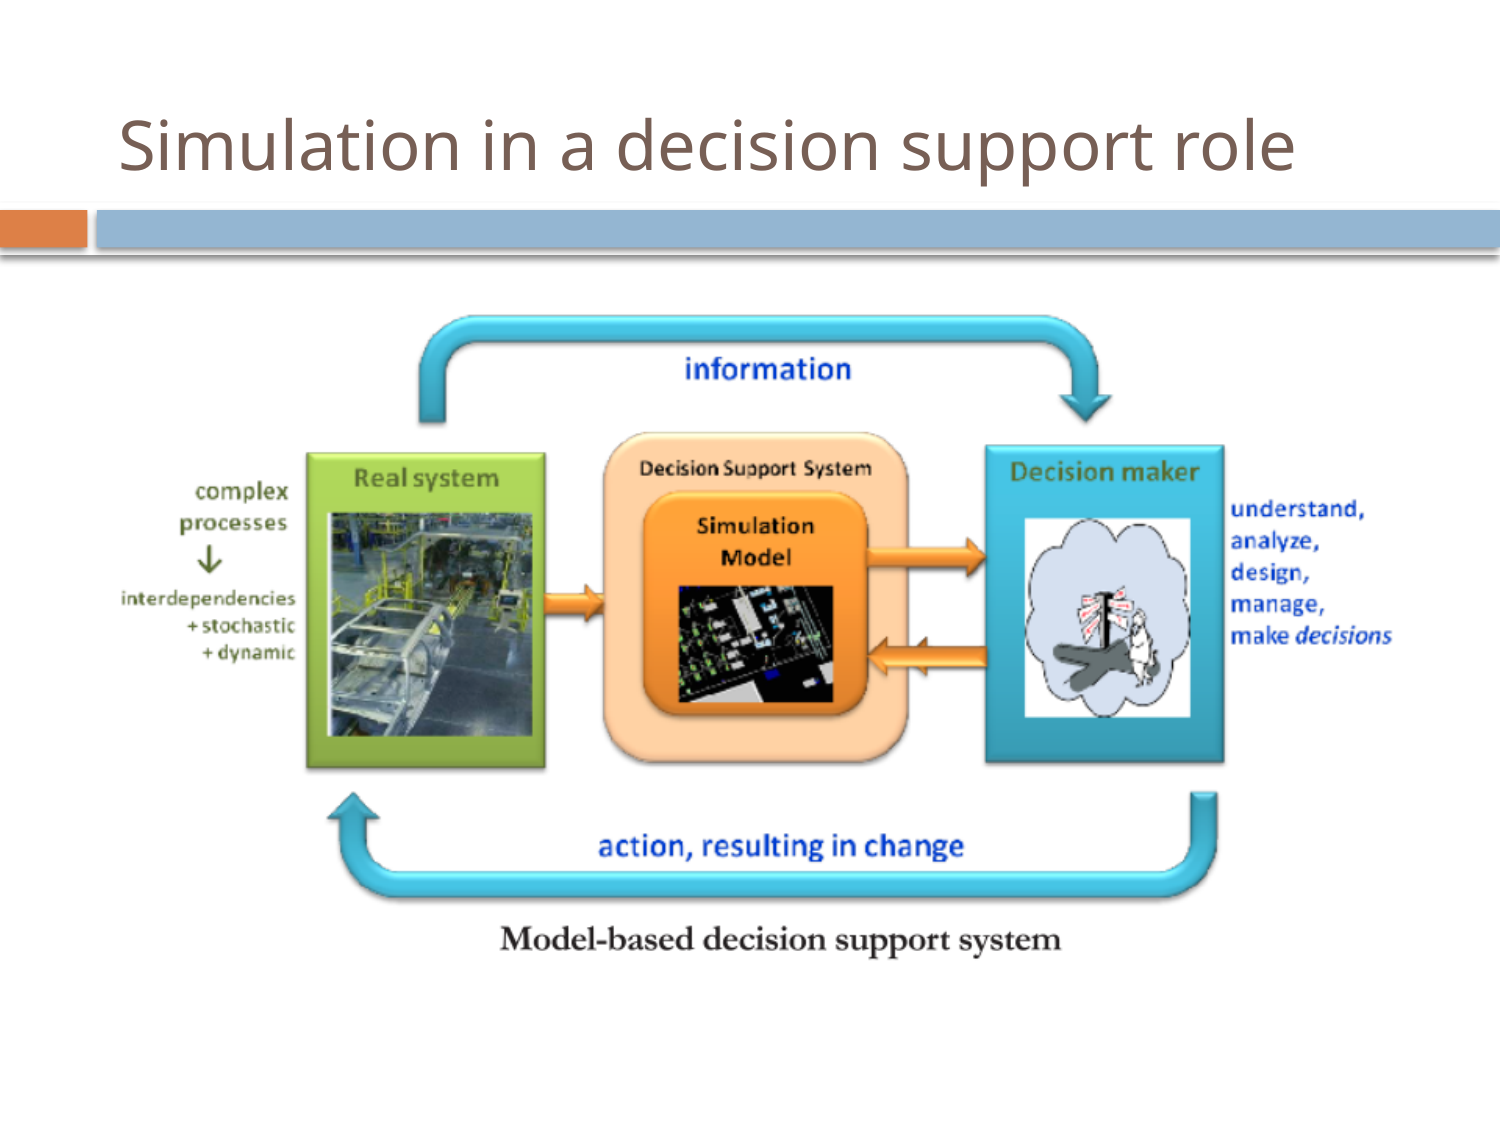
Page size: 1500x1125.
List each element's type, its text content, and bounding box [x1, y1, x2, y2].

picture [91, 303, 1409, 977]
title Simulation in a decision support role [103, 72, 1397, 213]
